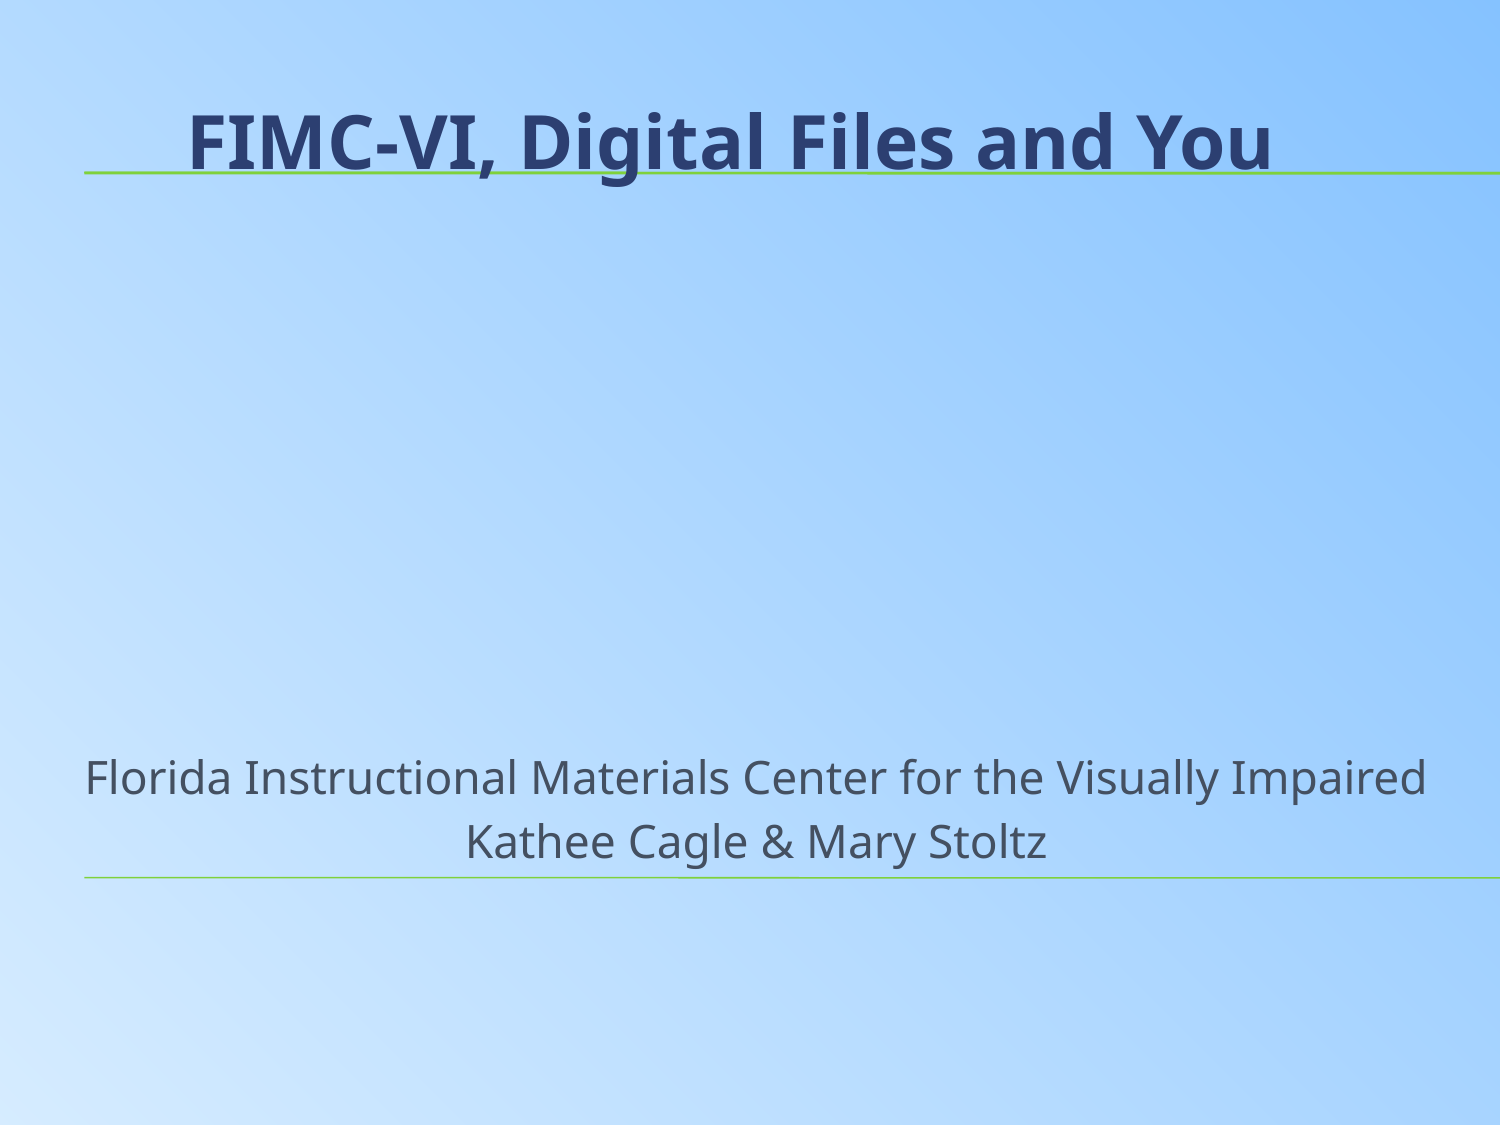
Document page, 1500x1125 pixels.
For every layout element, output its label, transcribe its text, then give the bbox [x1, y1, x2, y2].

title FIMC-VI, Digital Files and You [37, 86, 1425, 288]
subtitle Florida Instructional Materials Center for the Visually Impaired Kathee Cagle & Mary Stoltz [62, 725, 1450, 875]
